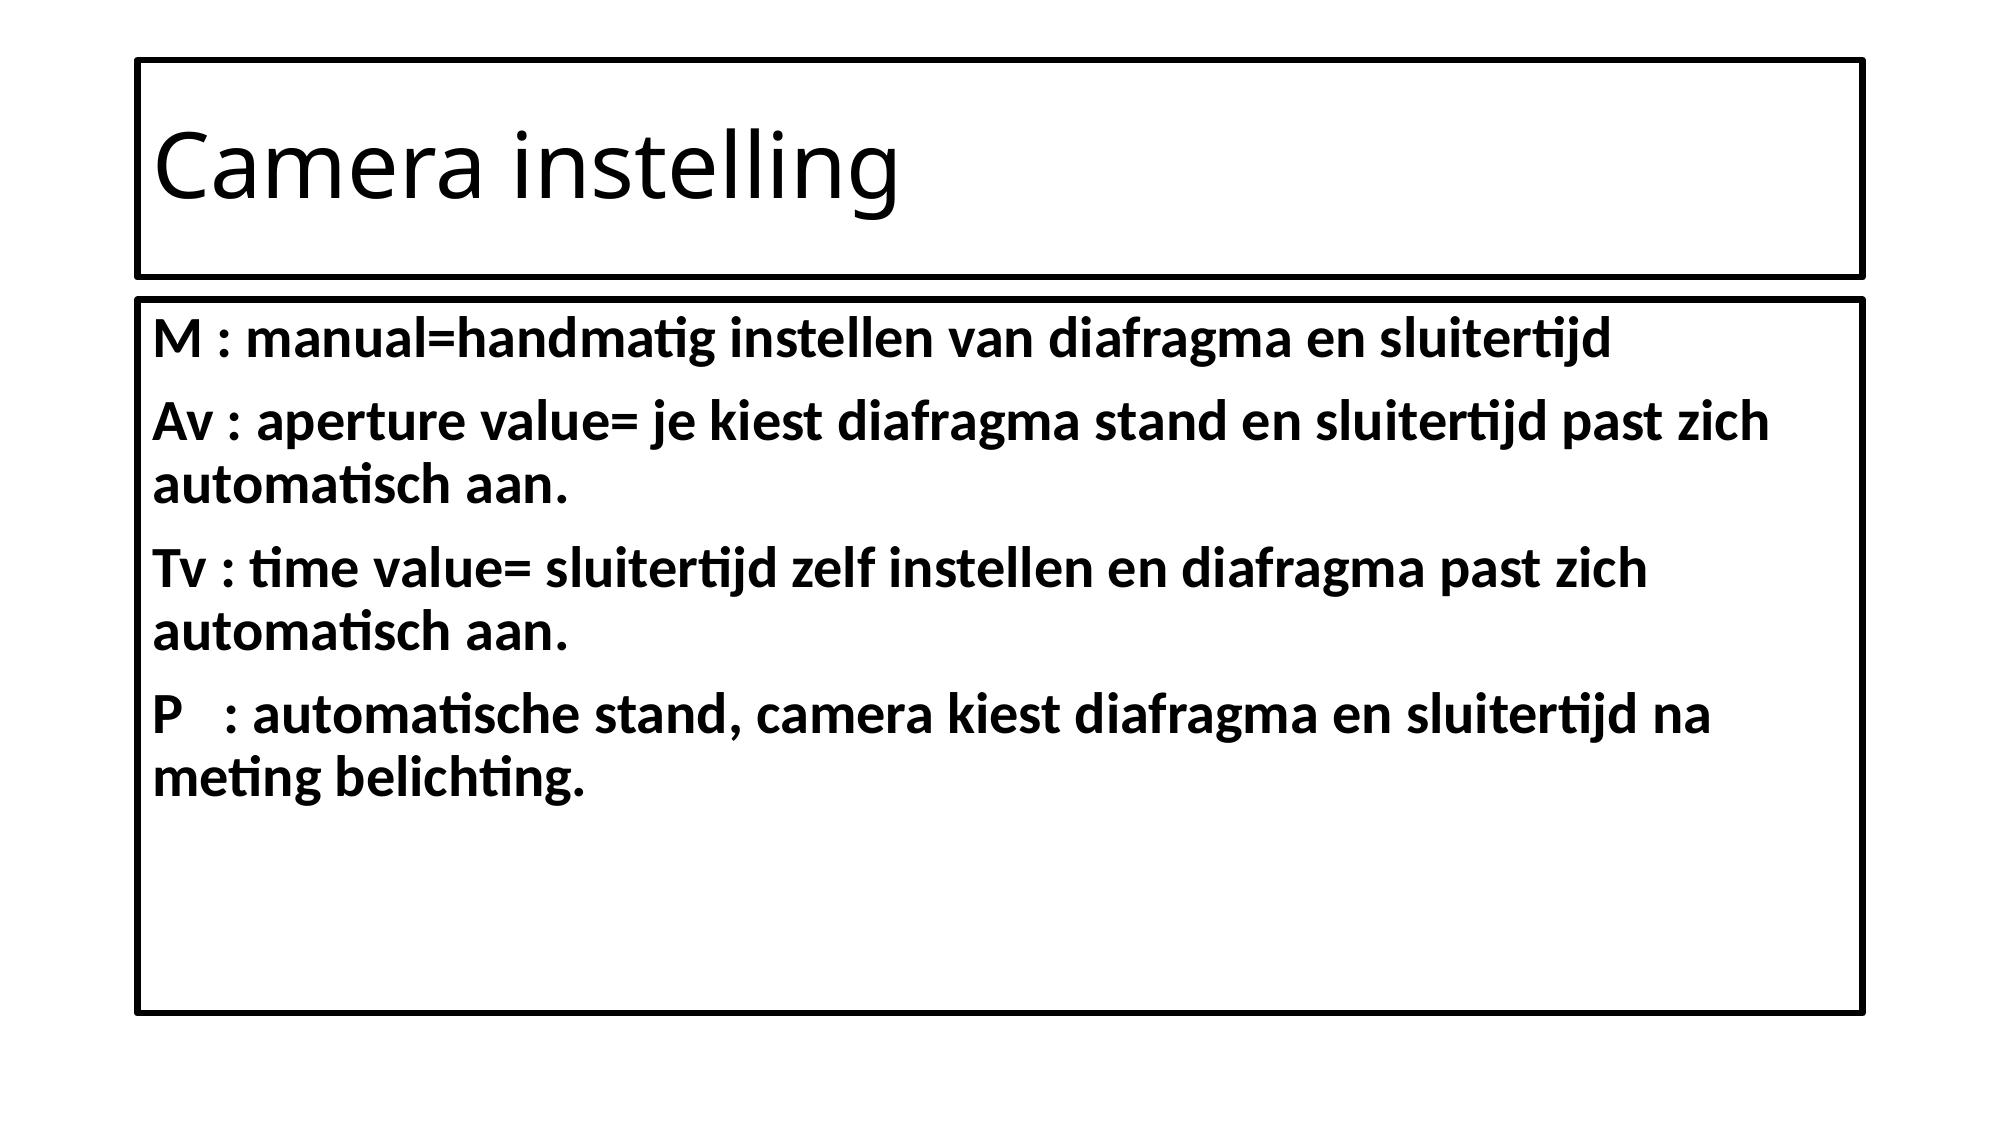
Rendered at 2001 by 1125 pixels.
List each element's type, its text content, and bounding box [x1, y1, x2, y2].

list M : manual=handmatig instellen van diafragma en sluitertijd Av : aperture value= je kiest diafragma stand en sluitertijd past zich automatisch aan. Tv : time value= sluitertijd zelf instellen en diafragma past zich automatisch aan. P : automatische stand, camera kiest diafragma en sluitertijd na meting belichting. [137, 299, 1863, 1014]
title Camera instelling [137, 59, 1863, 278]
